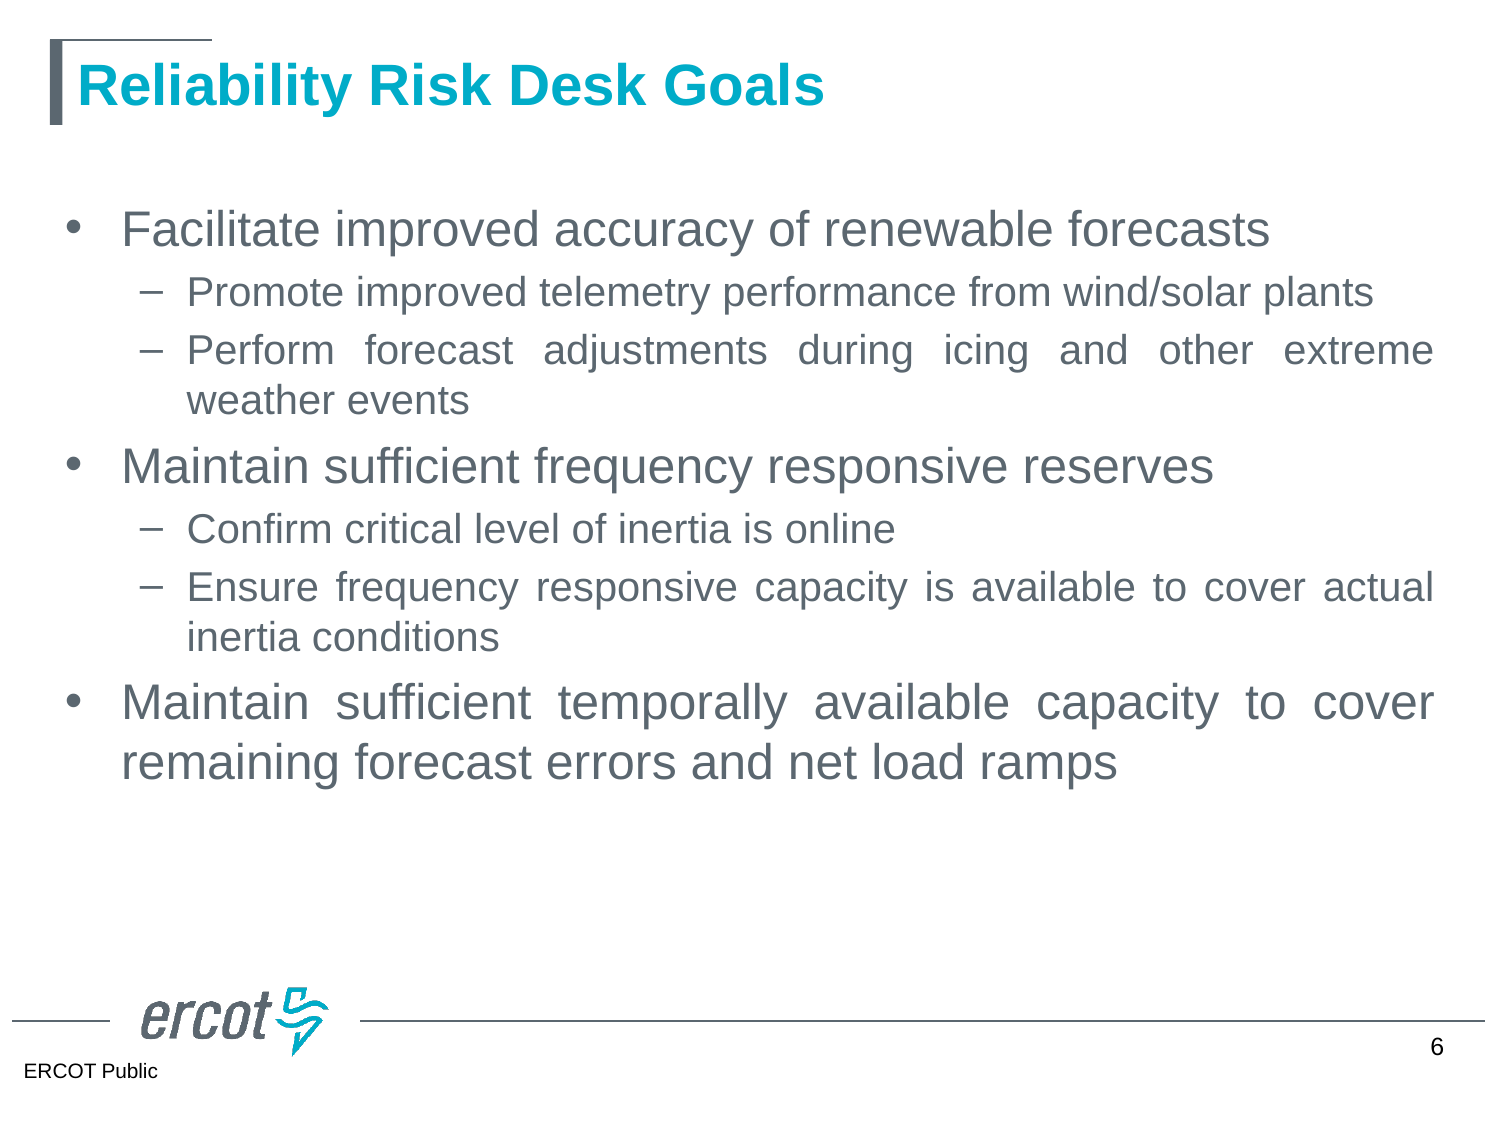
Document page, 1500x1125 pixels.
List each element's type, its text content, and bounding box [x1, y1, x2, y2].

title Reliability Risk Desk Goals [62, 39, 1450, 134]
list Facilitate improved accuracy of renewable forecasts Promote improved telemetry performance from wind/solar plants Perform forecast adjustments during icing and other extreme weather events Maintain sufficient frequency responsive reserves Confirm critical level of inertia is online Ensure frequency responsive capacity is available to cover actual inertia conditions Maintain sufficient temporally available capacity to cover remaining forecast errors and net load ramps [50, 188, 1450, 973]
slide_number 6 [1387, 1020, 1488, 1070]
picture [137, 983, 332, 1059]
